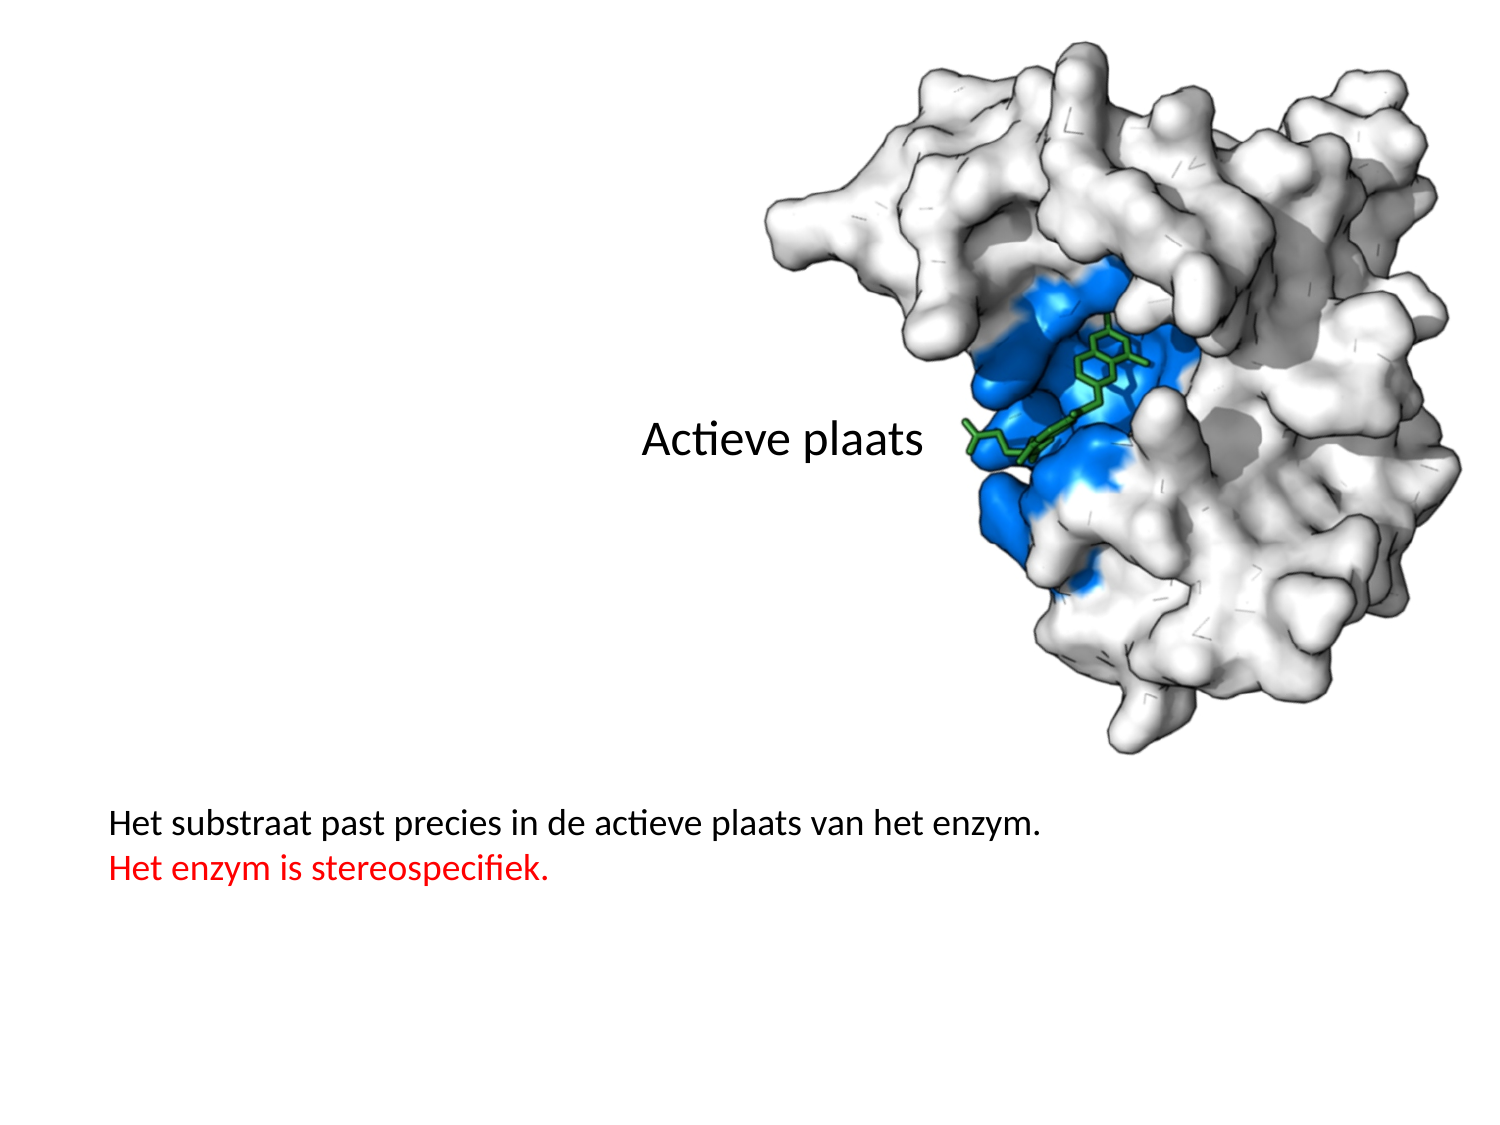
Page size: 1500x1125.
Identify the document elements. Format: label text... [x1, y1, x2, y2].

text_box Actieve plaats [626, 398, 797, 594]
picture [708, 0, 1500, 844]
text_box Het substraat past precies in de actieve plaats van het enzym. Het enzym is stereospecifiek. [93, 790, 1058, 896]
